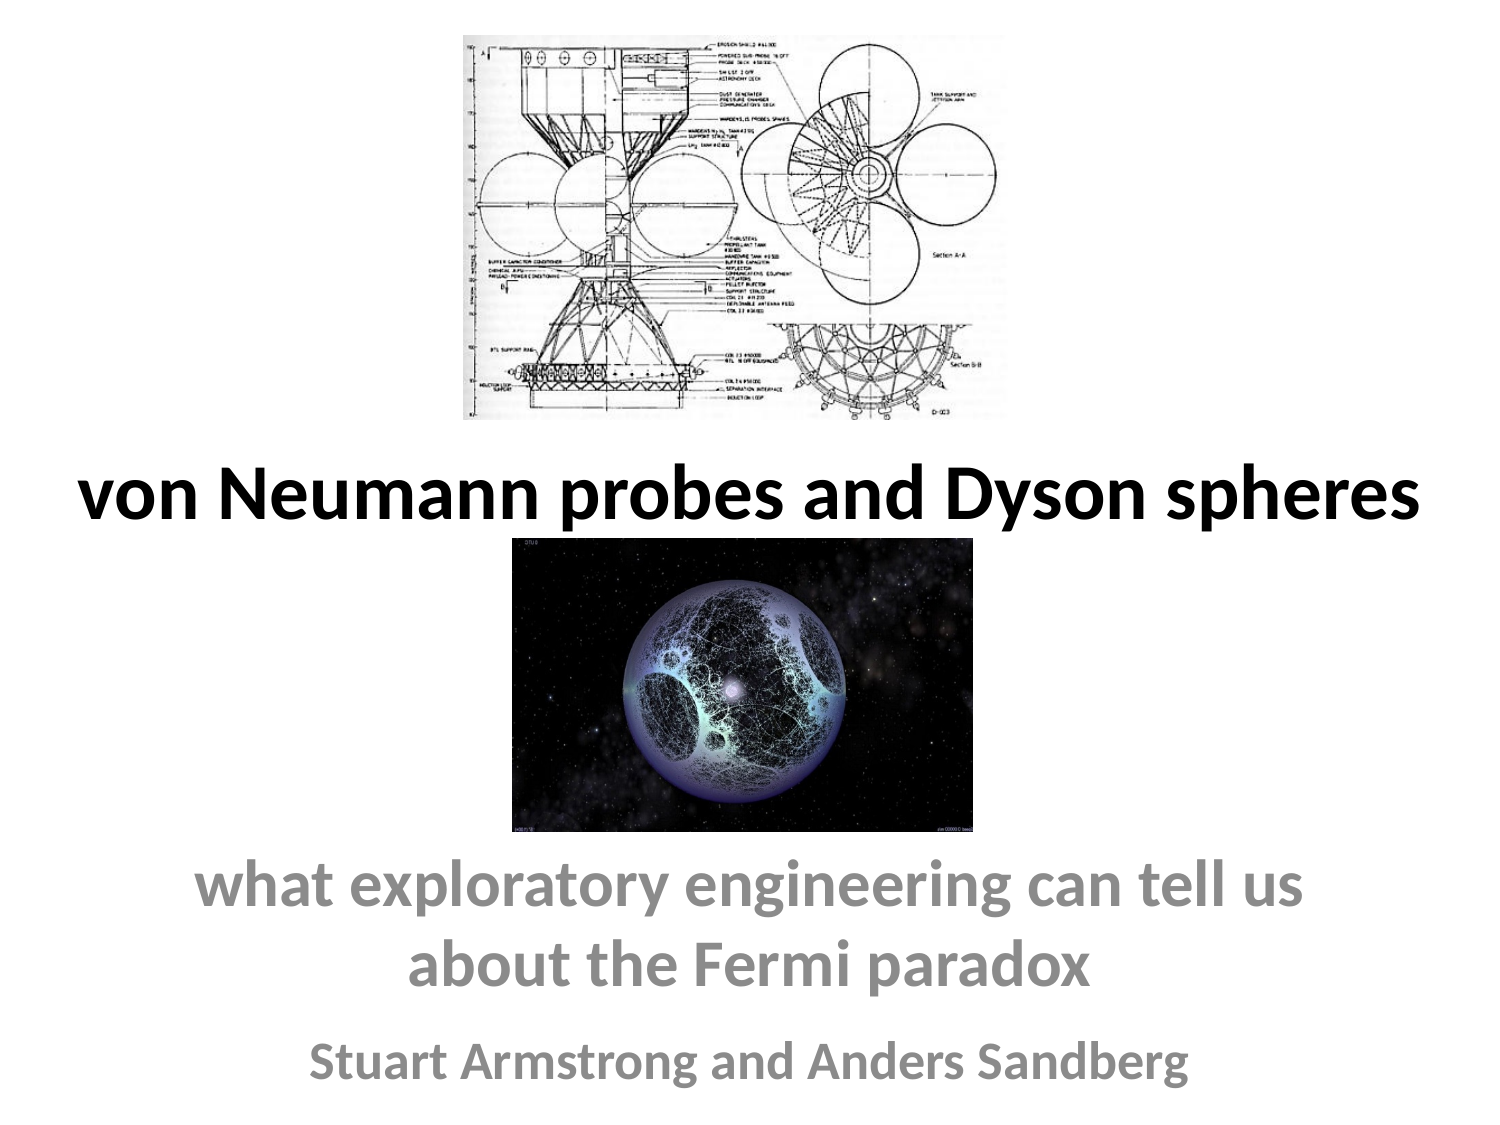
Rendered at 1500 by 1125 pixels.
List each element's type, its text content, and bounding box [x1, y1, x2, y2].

title von Neumann probes and Dyson spheres [24, 415, 1475, 657]
picture [463, 34, 1009, 420]
subtitle what exploratory engineering can tell us about the Fermi paradox Stuart Armstrong and Anders Sandberg [112, 832, 1388, 1125]
picture [512, 538, 973, 833]
